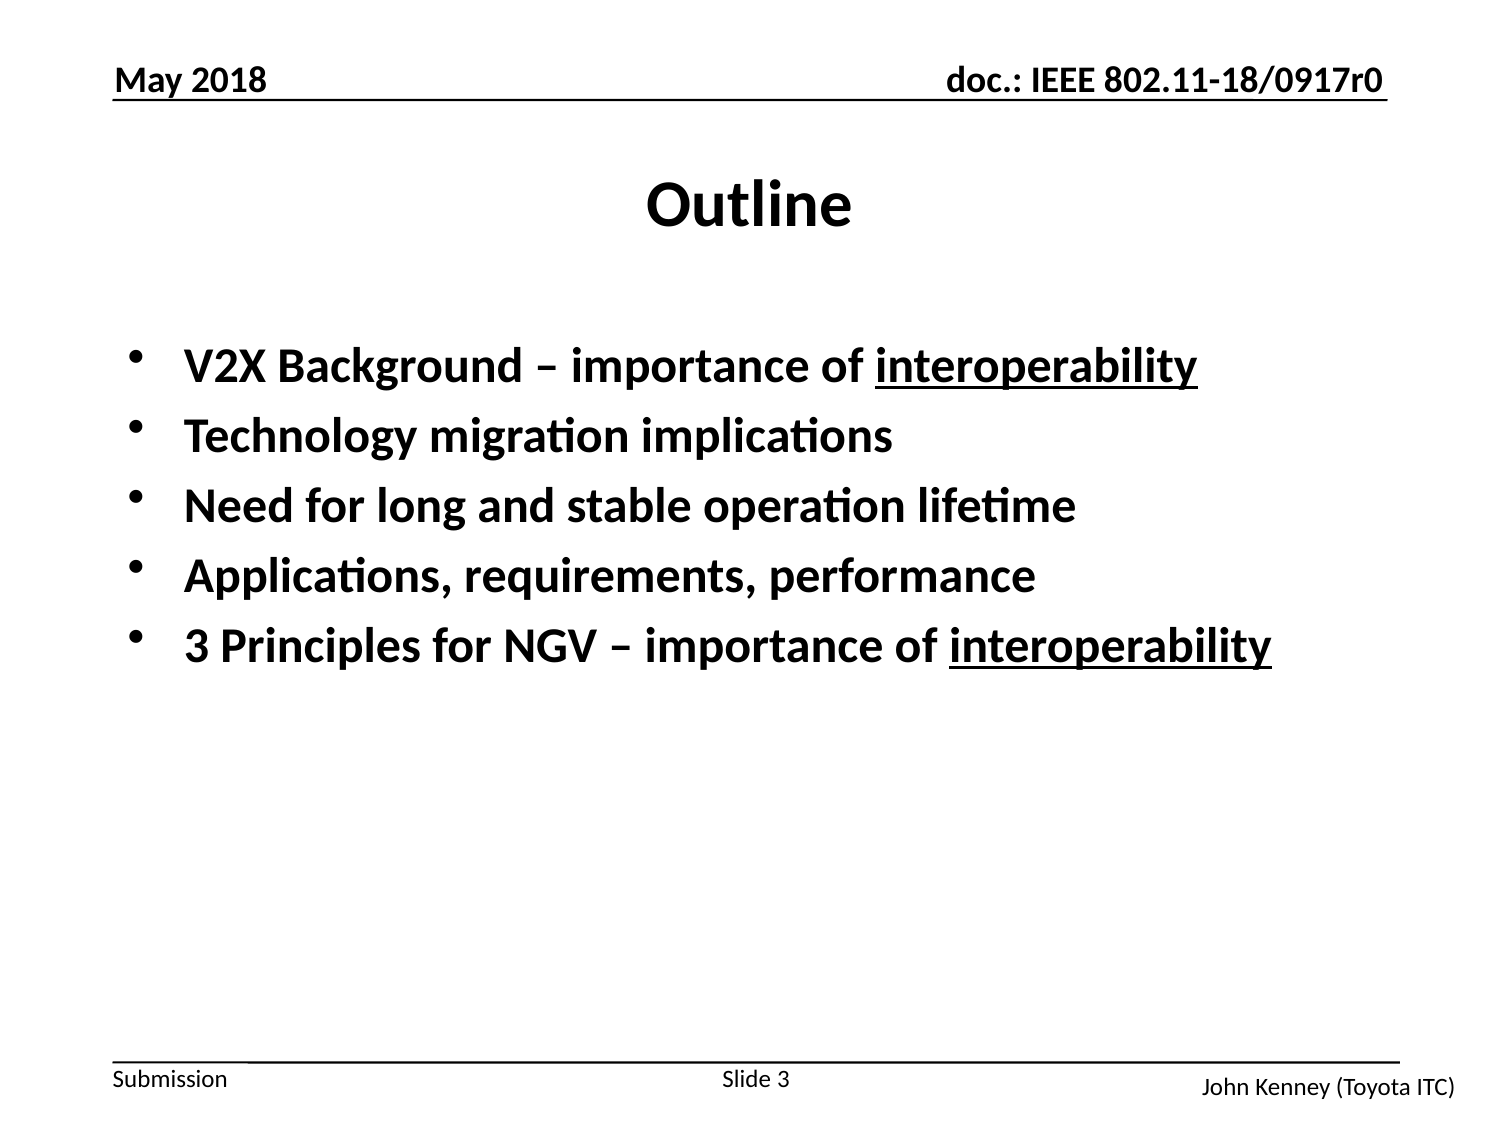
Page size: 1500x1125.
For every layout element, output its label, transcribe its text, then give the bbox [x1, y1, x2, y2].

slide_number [114, 54, 270, 101]
list V2X Background – importance of interoperability Technology migration implications Need for long and stable operation lifetime Applications, requirements, performance 3 Principles for NGV – importance of interoperability [112, 324, 1388, 1000]
footer John Kenney (Toyota ITC) [1199, 1070, 1456, 1101]
slide_number Slide 3 [713, 1061, 799, 1093]
title Outline [112, 112, 1388, 288]
